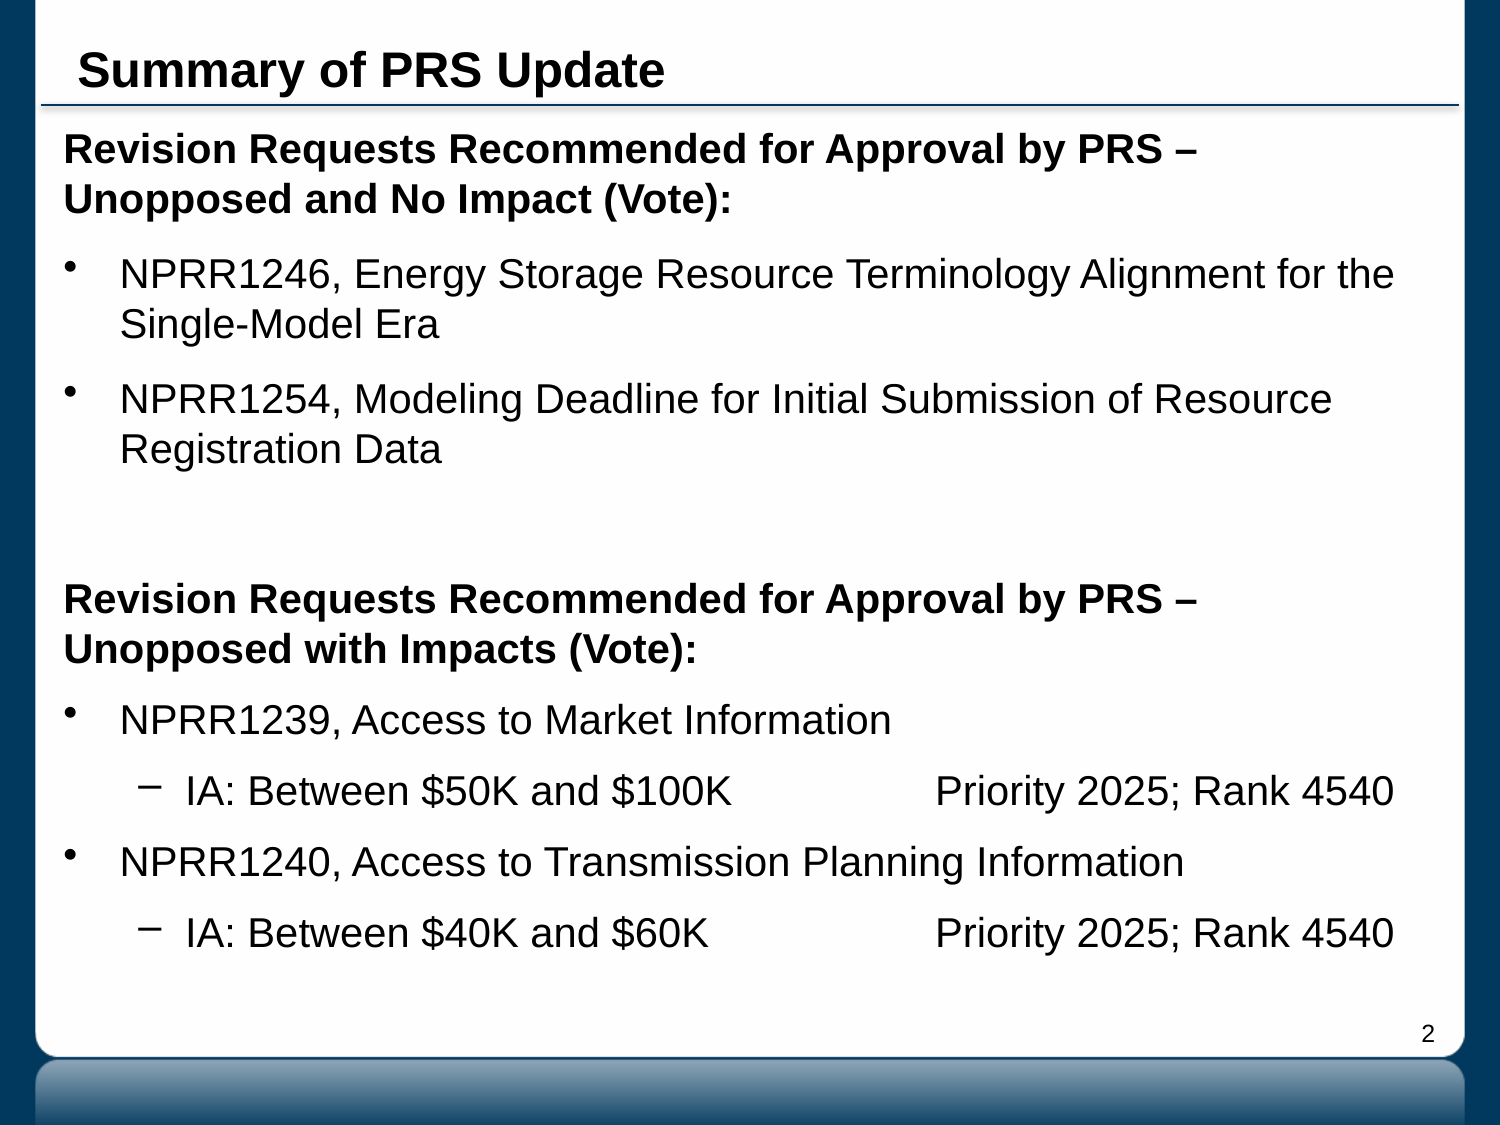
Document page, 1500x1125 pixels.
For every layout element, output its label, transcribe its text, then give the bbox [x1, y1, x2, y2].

picture [35, 0, 1465, 1125]
title Summary of PRS Update [62, 29, 1450, 106]
text_box Revision Requests Recommended for Approval by PRS – Unopposed and No Impact (Vote): NPRR1246, Energy Storage Resource Terminology Alignment for the Single-Model Era NPRR1254, Modeling Deadline for Initial Submission of Resource Registration Data Revision Requests Recommended for Approval by PRS – Unopposed with Impacts (Vote): NPRR1239, Access to Market Information IA: Between $50K and $100K Priority 2025; Rank 4540 NPRR1240, Access to Transmission Planning Information IA: Between $40K and $60K Priority 2025; Rank 4540 [48, 114, 1449, 1032]
